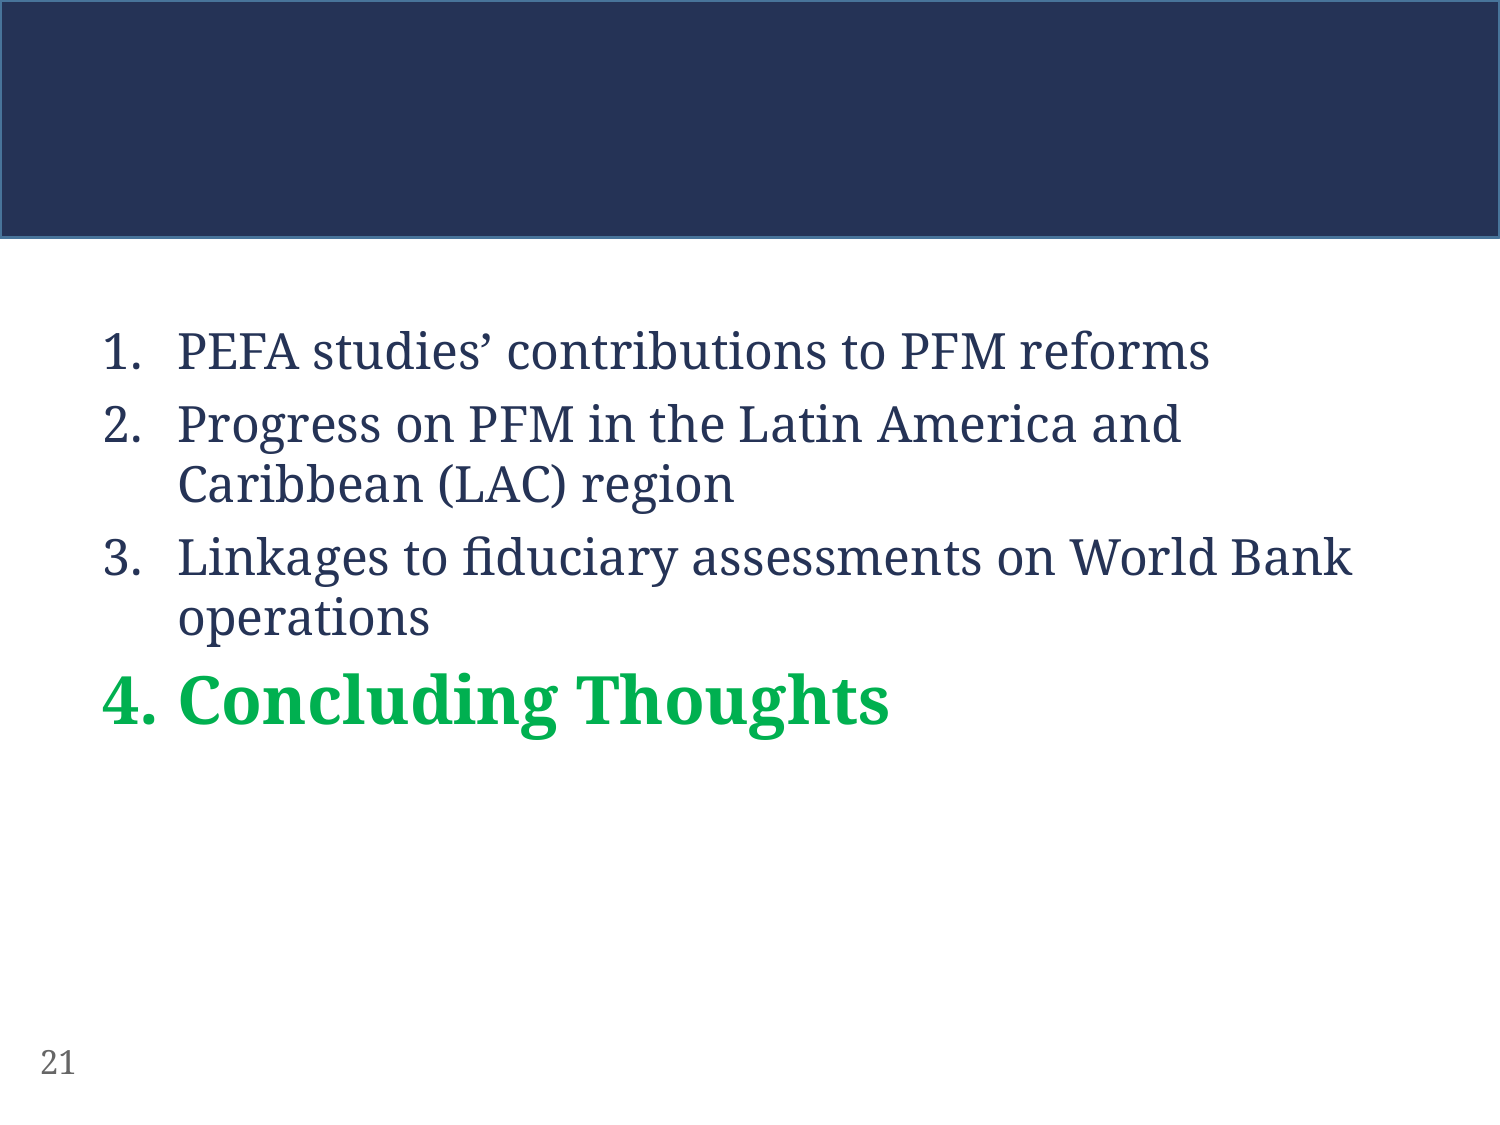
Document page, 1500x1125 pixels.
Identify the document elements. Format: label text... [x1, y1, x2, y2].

text_box PEFA studies’ contributions to PFM reforms Progress on PFM in the Latin America and Caribbean (LAC) region Linkages to fiduciary assessments on World Bank operations Concluding Thoughts [87, 312, 1388, 745]
text_box 21 [24, 1037, 375, 1088]
